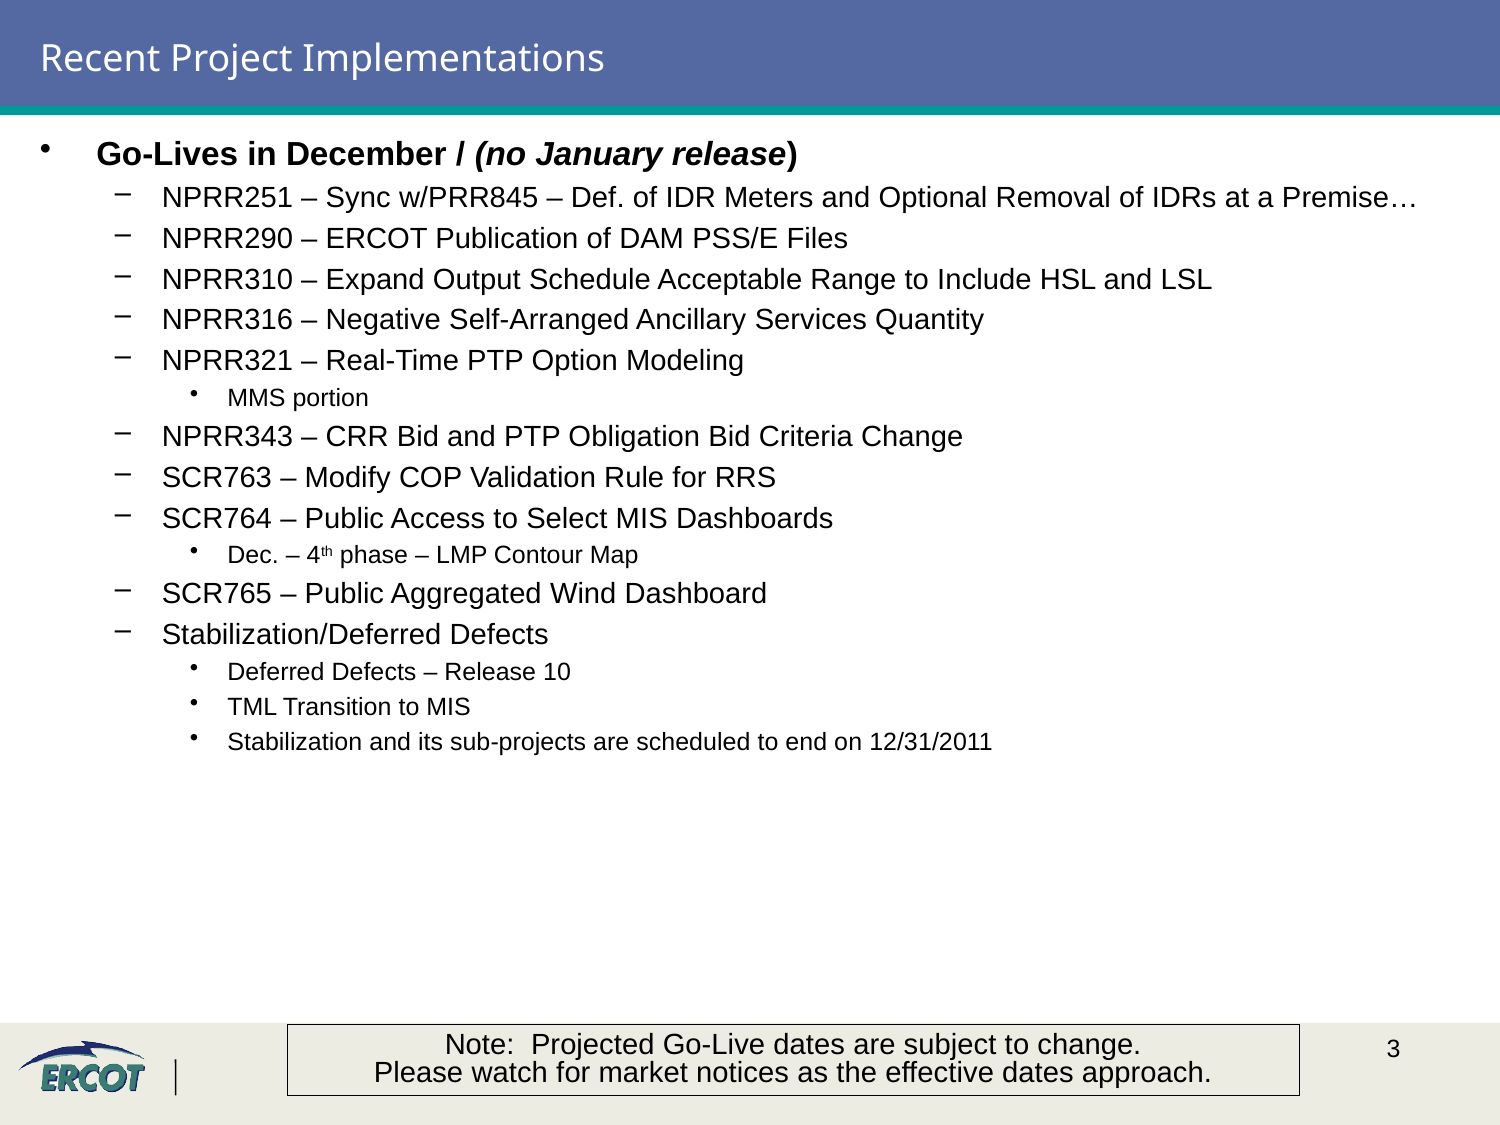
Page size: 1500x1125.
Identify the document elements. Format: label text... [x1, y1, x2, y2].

list Go-Lives in December / (no January release) NPRR251 – Sync w/PRR845 – Def. of IDR Meters and Optional Removal of IDRs at a Premise… NPRR290 – ERCOT Publication of DAM PSS/E Files NPRR310 – Expand Output Schedule Acceptable Range to Include HSL and LSL NPRR316 – Negative Self-Arranged Ancillary Services Quantity NPRR321 – Real-Time PTP Option Modeling MMS portion NPRR343 – CRR Bid and PTP Obligation Bid Criteria Change SCR763 – Modify COP Validation Rule for RRS SCR764 – Public Access to Select MIS Dashboards Dec. – 4th phase – LMP Contour Map SCR765 – Public Aggregated Wind Dashboard Stabilization/Deferred Defects Deferred Defects – Release 10 TML Transition to MIS Stabilization and its sub-projects are scheduled to end on 12/31/2011 [24, 124, 1476, 1013]
title Recent Project Implementations [24, 0, 1176, 113]
text_box Note: Projected Go-Live dates are subject to change. Please watch for market notices as the effective dates approach. [287, 1024, 1300, 1096]
picture [10, 1031, 151, 1111]
